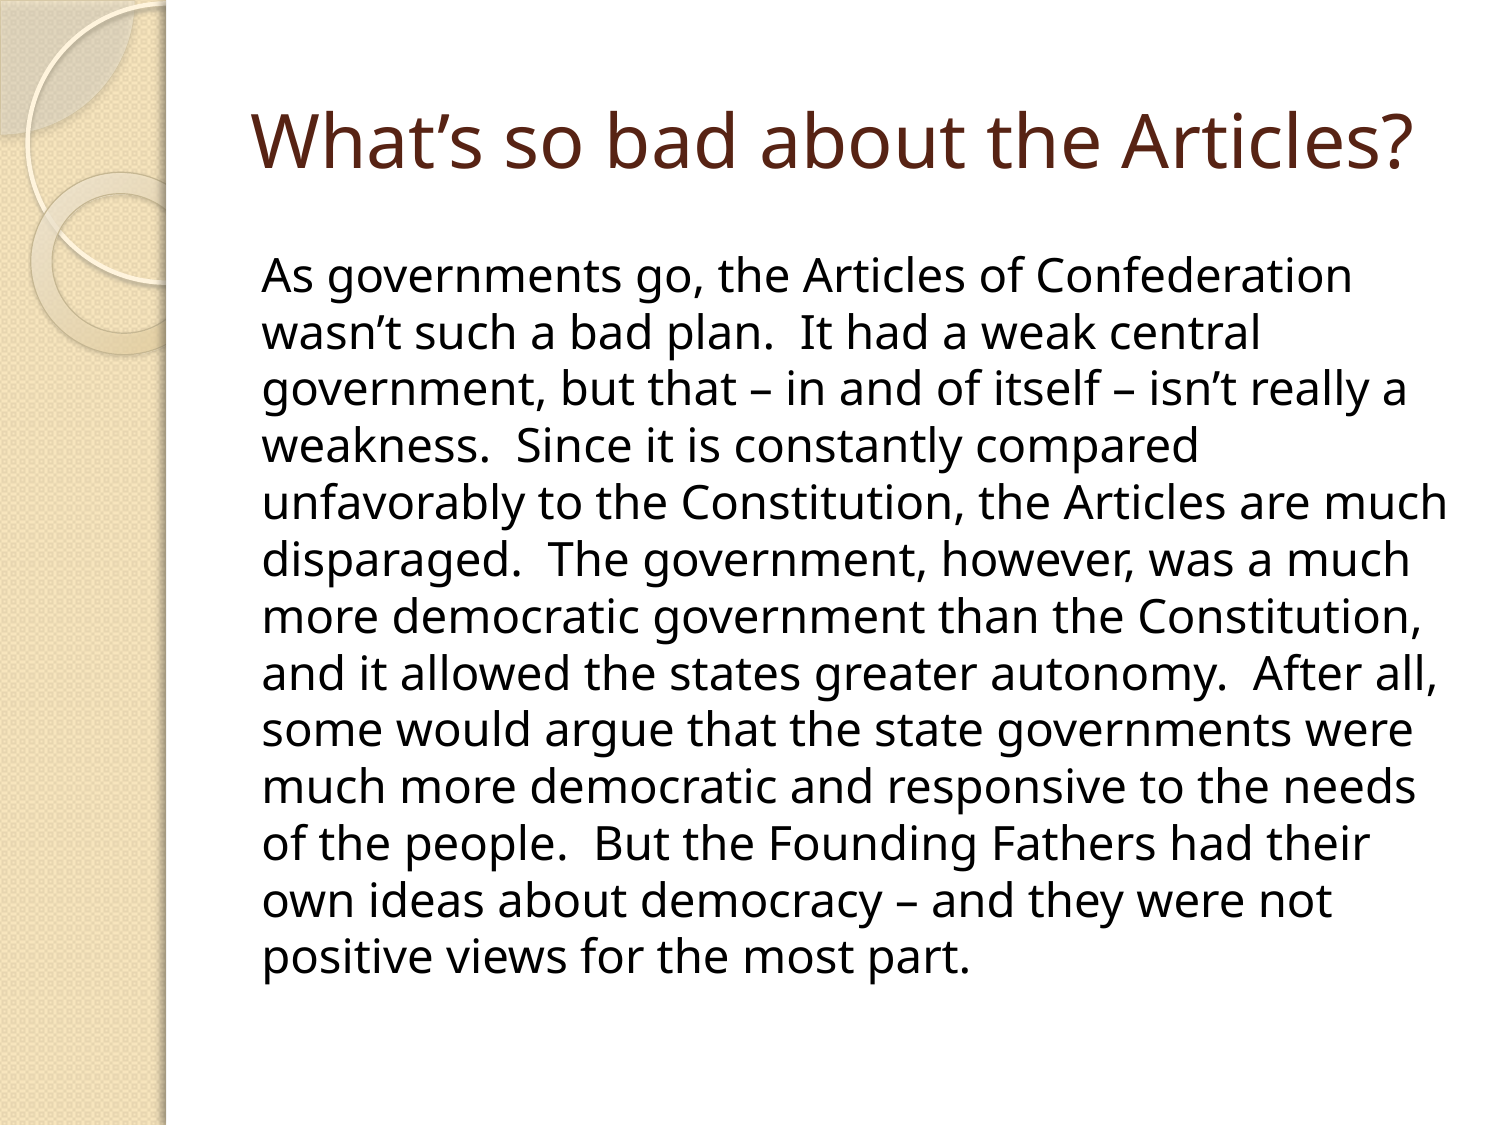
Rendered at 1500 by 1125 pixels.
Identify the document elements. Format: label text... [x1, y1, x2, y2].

list As governments go, the Articles of Confederation wasn’t such a bad plan. It had a weak central government, but that – in and of itself – isn’t really a weakness. Since it is constantly compared unfavorably to the Constitution, the Articles are much disparaged. The government, however, was a much more democratic government than the Constitution, and it allowed the states greater autonomy. After all, some would argue that the state governments were much more democratic and responsive to the needs of the people. But the Founding Fathers had their own ideas about democracy – and they were not positive views for the most part. [235, 237, 1466, 1025]
title What’s so bad about the Articles? [235, 45, 1466, 233]
